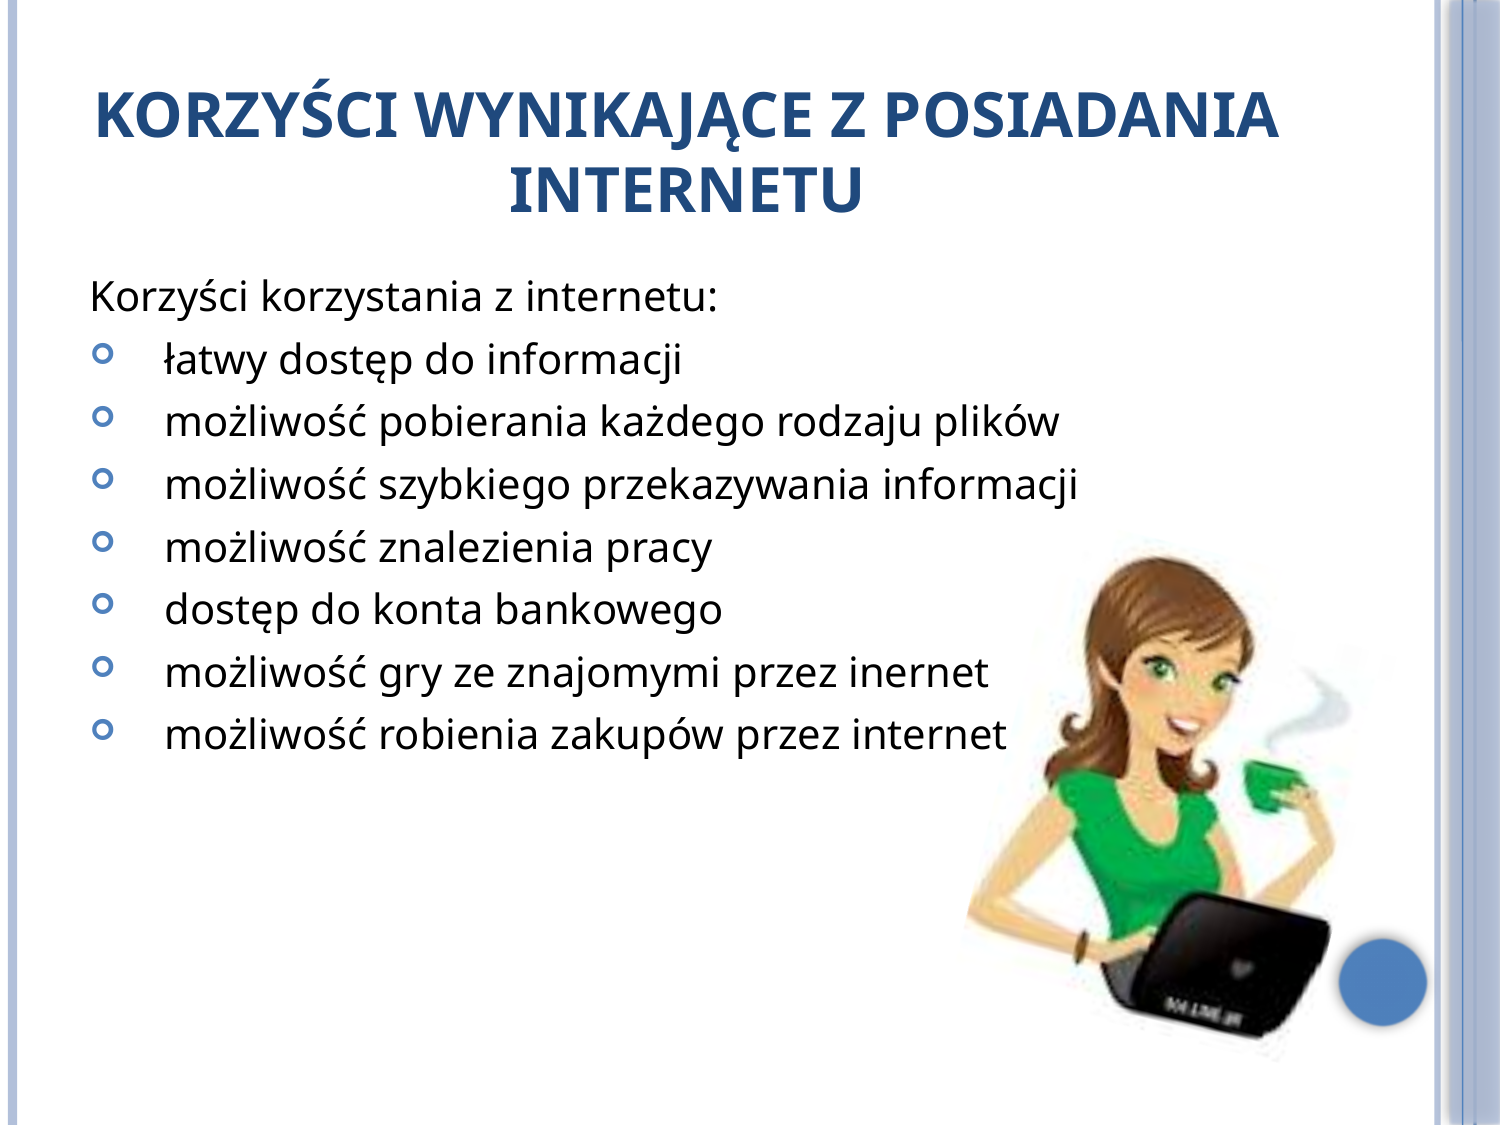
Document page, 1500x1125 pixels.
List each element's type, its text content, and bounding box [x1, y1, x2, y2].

picture [952, 518, 1410, 1066]
list Korzyści korzystania z internetu: łatwy dostęp do informacji możliwość pobierania każdego rodzaju plików możliwość szybkiego przekazywania informacji możliwość znalezienia pracy dostęp do konta bankowego możliwość gry ze znajomymi przez inernet możliwość robienia zakupów przez internet [75, 262, 1300, 1062]
title Korzyści wynikające z posiadania internetu [75, 45, 1300, 233]
